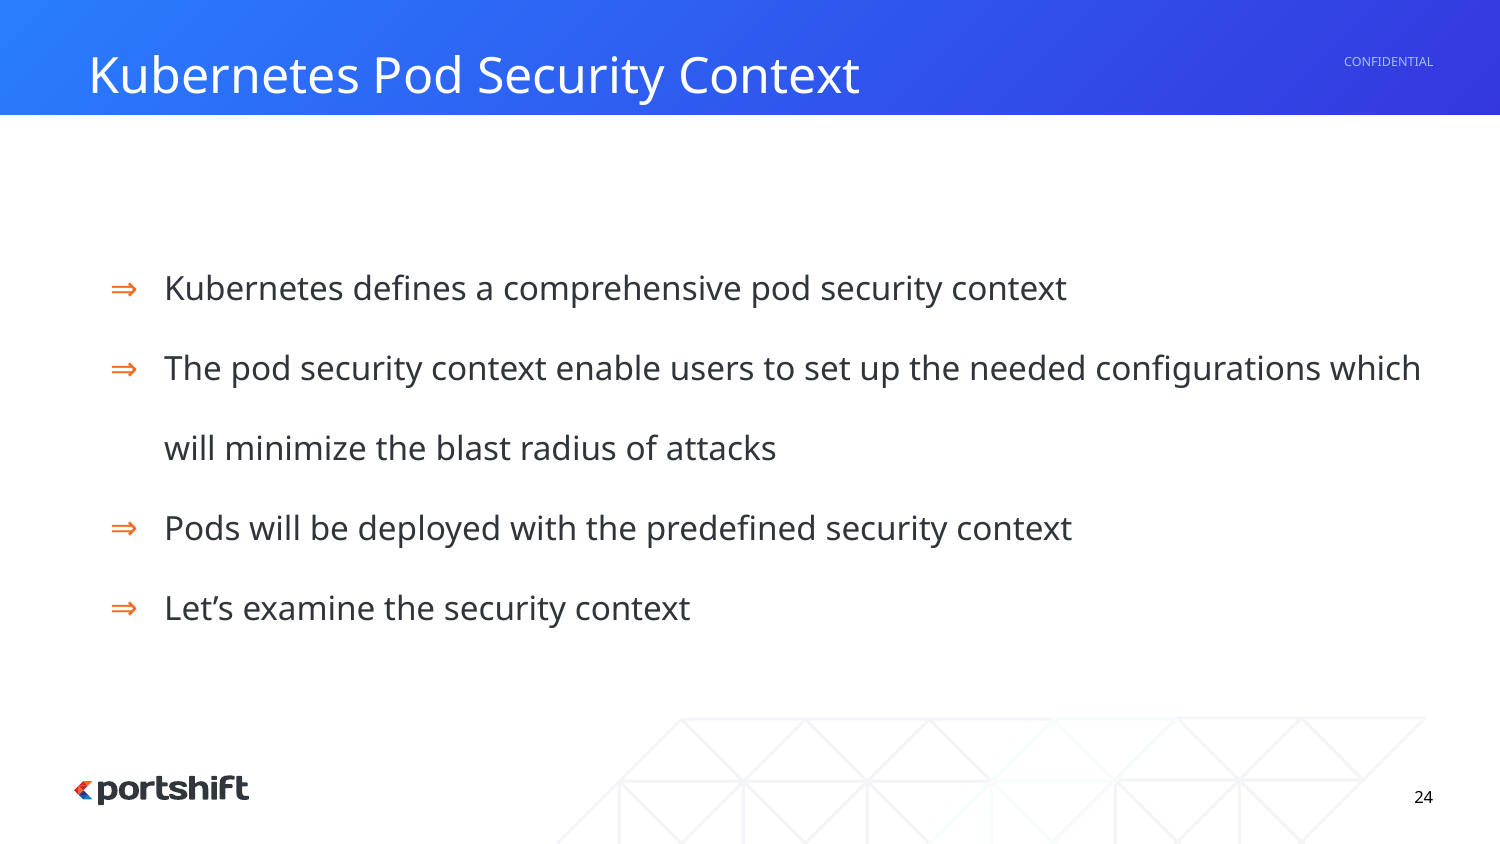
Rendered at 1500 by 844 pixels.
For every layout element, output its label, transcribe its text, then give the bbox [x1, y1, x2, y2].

text_box Kubernetes defines a comprehensive pod security context The pod security context enable users to set up the needed configurations which will minimize the blast radius of attacks Pods will be deployed with the predefined security context Let’s examine the security context [74, 212, 1449, 680]
text_box 24 [1389, 771, 1449, 816]
text_box Kubernetes Pod Security Context [74, 19, 1303, 115]
